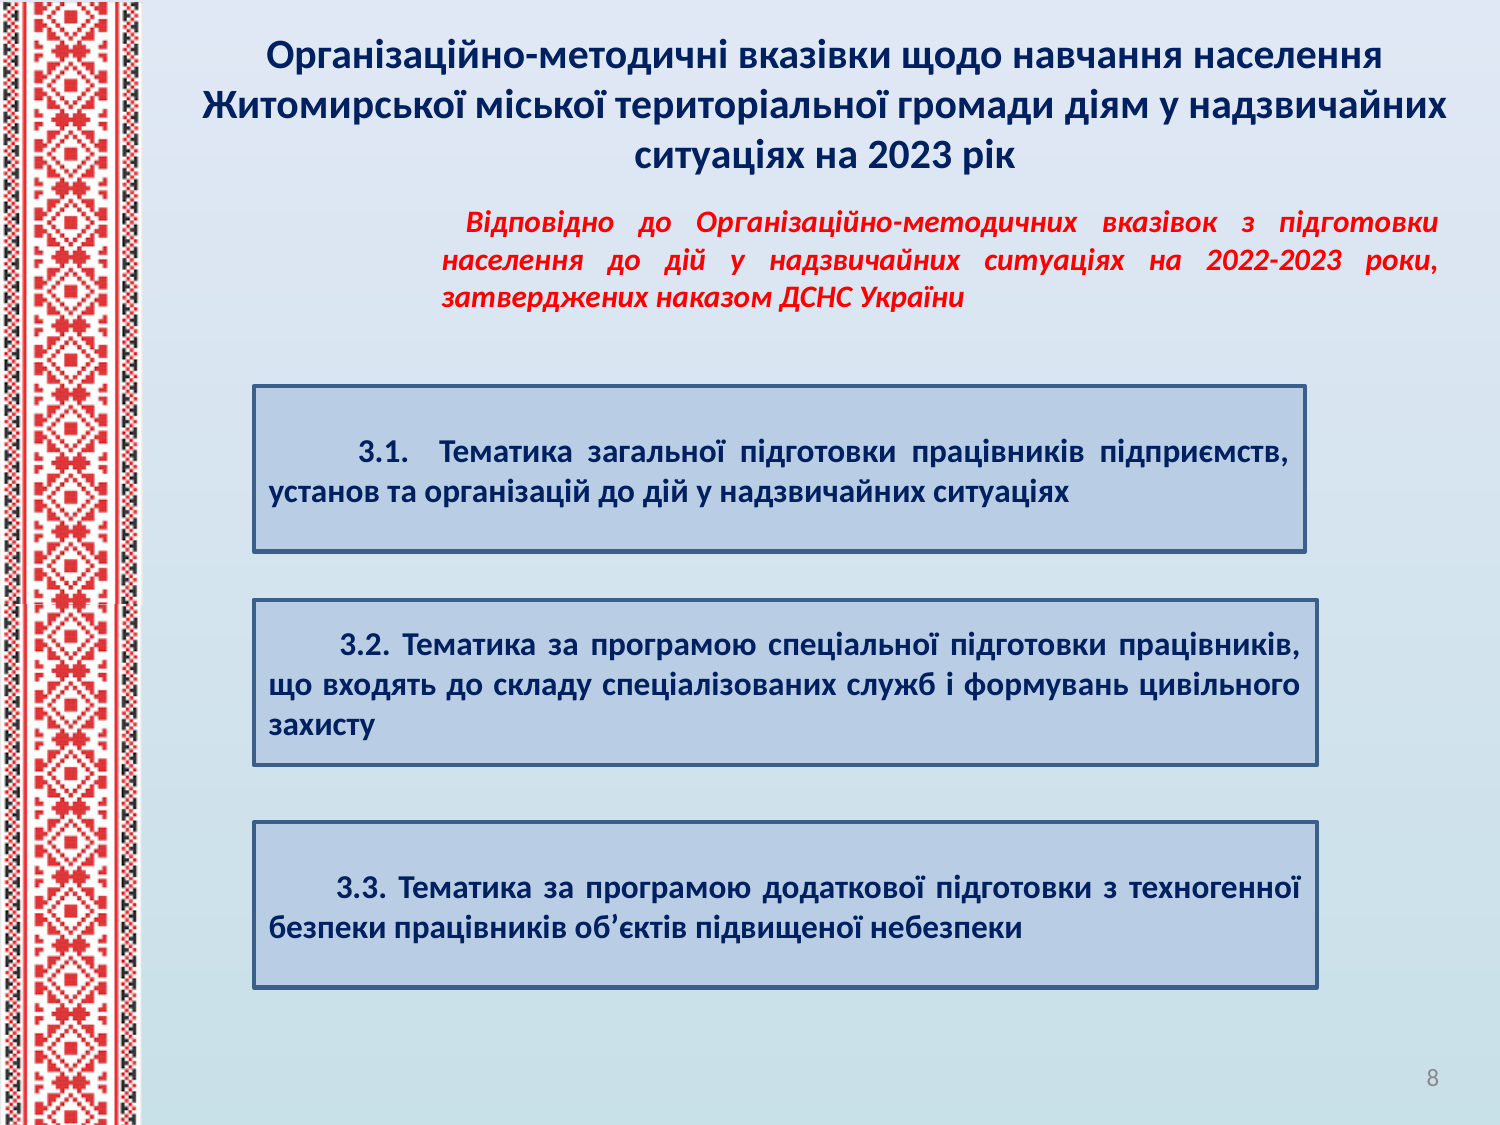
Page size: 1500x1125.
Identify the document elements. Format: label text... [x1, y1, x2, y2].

text_box Організаційно-методичні вказівки щодо навчання населення Житомирської міської територіальної громади діям у надзвичайних ситуаціях на 2023 рік [149, 19, 1500, 185]
text_box 3.3. Тематика за програмою додаткової підготовки з техногенної безпеки працівників об’єктів підвищеної небезпеки [252, 820, 1319, 990]
text_box Відповідно до Організаційно-методичних вказівок з підготовки населення до дій у надзвичайних ситуаціях на 2022-2023 роки, затверджених наказом ДСНС України [426, 193, 1455, 321]
text_box 3.2. Тематика за програмою спеціальної підготовки працівників, що входять до складу спеціалізованих служб і формувань цивільного захисту [252, 598, 1319, 767]
text_box 3.1. Тематика загальної підготовки працівників підприємств, установ та організацій до дій у надзвичайних ситуаціях [252, 384, 1307, 554]
slide_number 8 [1104, 1046, 1455, 1107]
picture [0, 1, 144, 1125]
